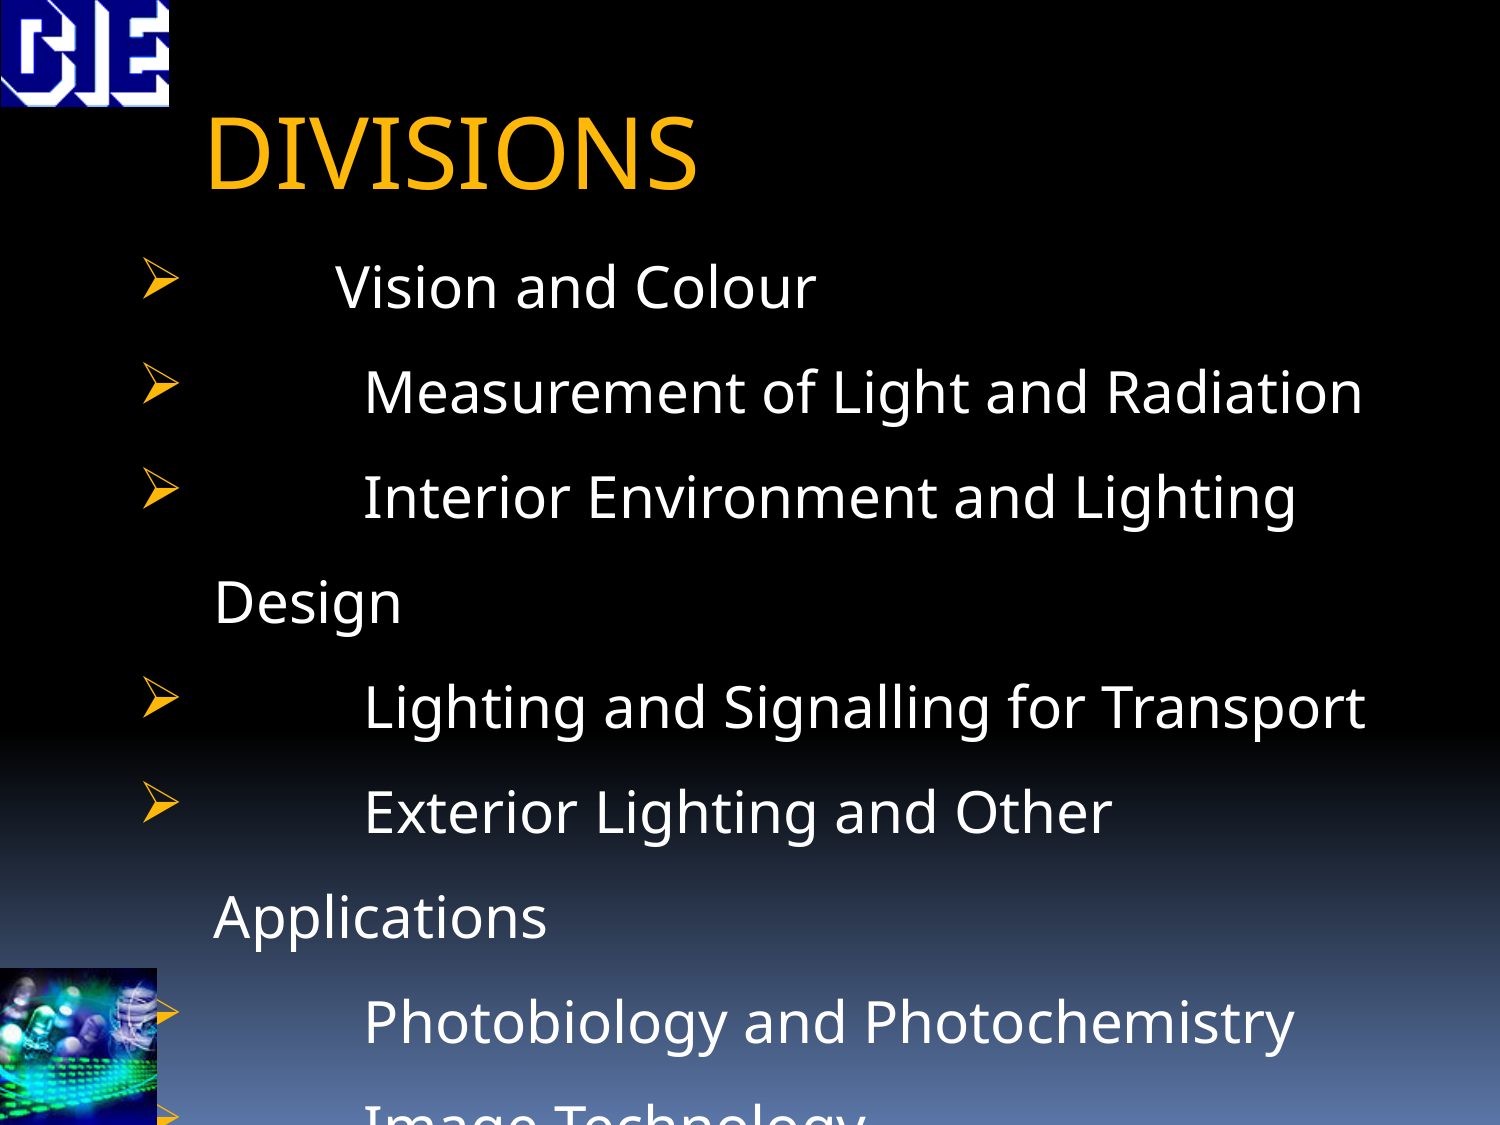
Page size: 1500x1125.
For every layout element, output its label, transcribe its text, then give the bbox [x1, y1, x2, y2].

text_box DIVISIONS [187, 82, 750, 208]
text_box Vision and Colour Measurement of Light and Radiation Interior Environment and Lighting Design Lighting and Signalling for Transport Exterior Lighting and Other Applications Photobiology and Photochemistry Image Technology [123, 208, 1412, 1125]
picture [0, 968, 157, 1125]
